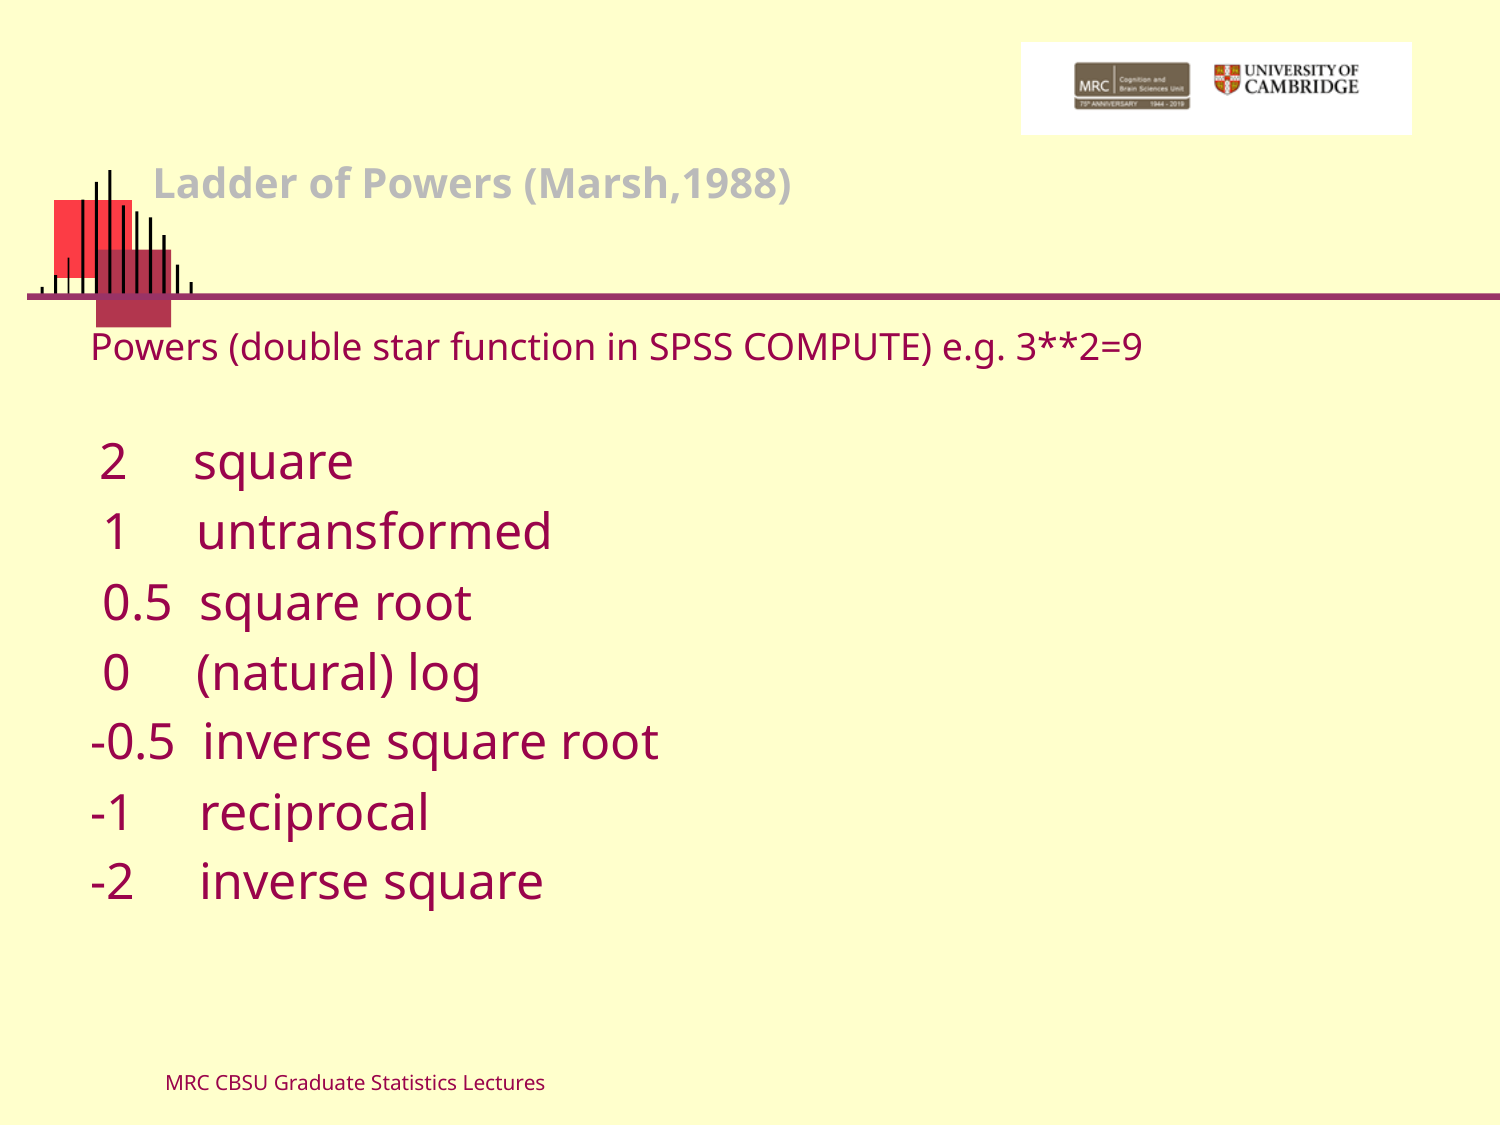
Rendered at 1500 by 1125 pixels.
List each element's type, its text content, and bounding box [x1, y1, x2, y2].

title Ladder of Powers (Marsh,1988) [137, 137, 988, 233]
list Powers (double star function in SPSS COMPUTE) e.g. 3**2=9 2 square 1 untransformed 0.5 square root 0 (natural) log -0.5 inverse square root -1 reciprocal -2 inverse square [75, 262, 1425, 1038]
footer MRC CBSU Graduate Statistics Lectures [149, 1062, 988, 1101]
picture [1021, 42, 1412, 135]
